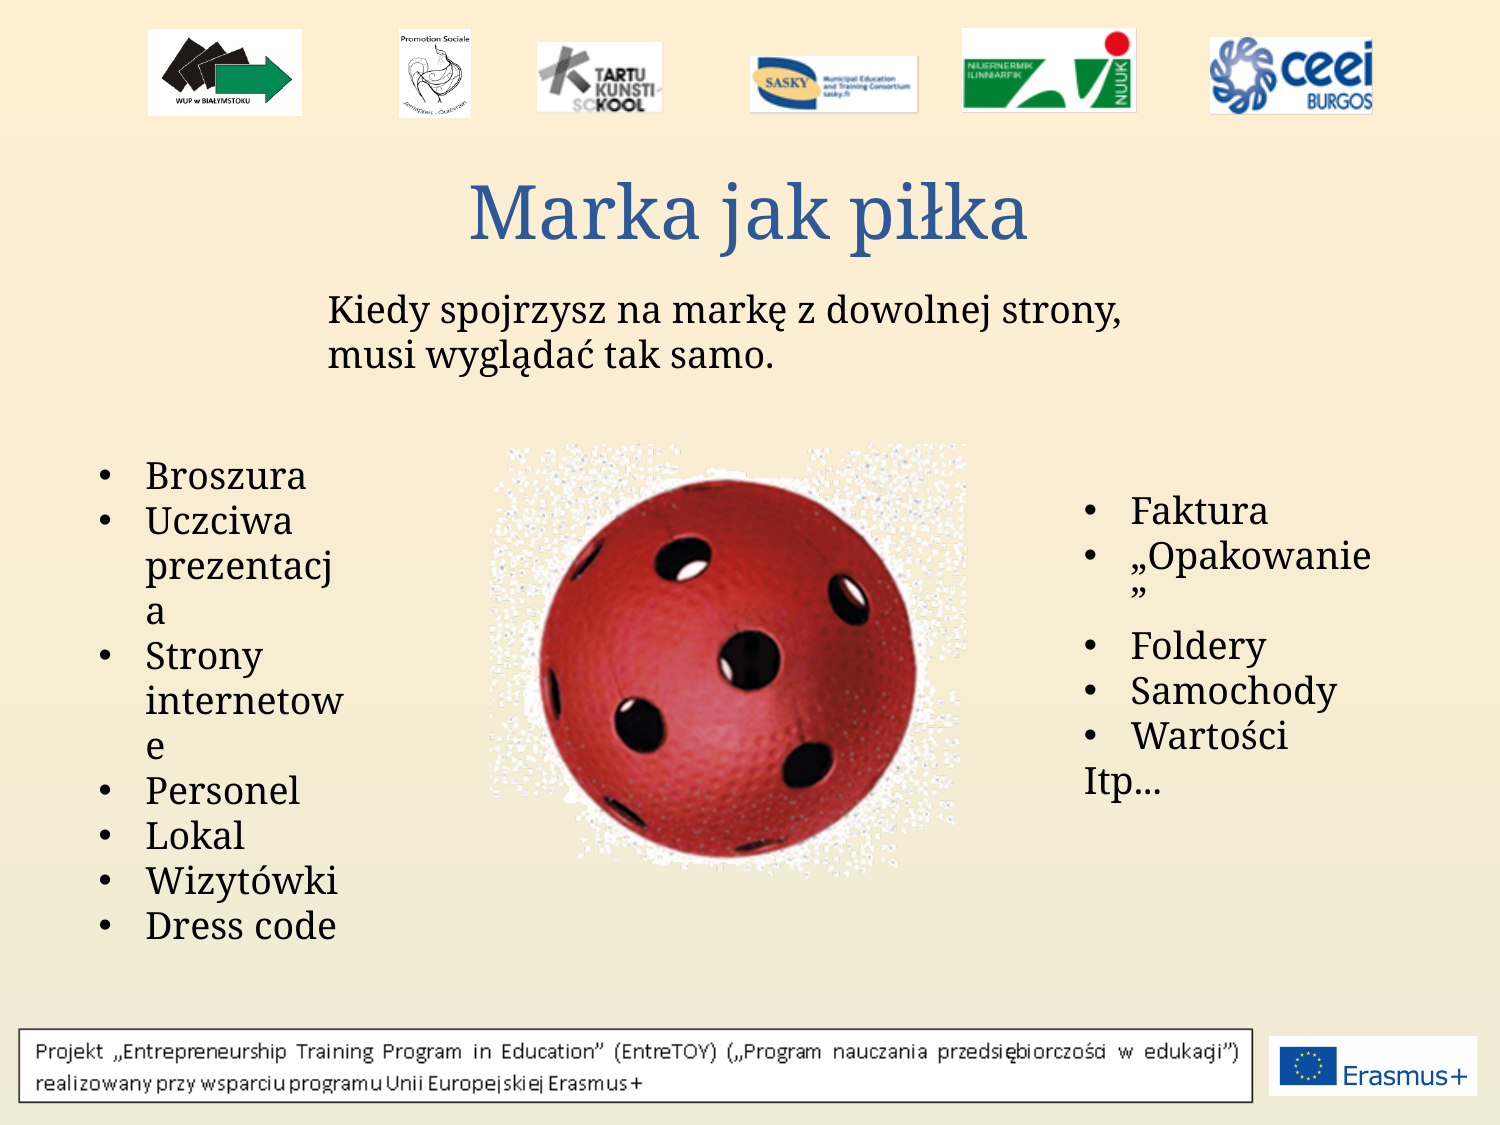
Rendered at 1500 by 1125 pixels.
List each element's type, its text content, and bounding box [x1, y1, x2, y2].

picture [489, 444, 966, 882]
picture [17, 1027, 1255, 1105]
text_box Kiedy spojrzysz na markę z dowolnej strony, musi wyglądać tak samo. [312, 278, 1270, 384]
text_box Faktura „Opakowanie” Foldery Samochody Wartości Itp... [1068, 479, 1400, 810]
title Marka jak piłka [75, 0, 1425, 263]
text_box Broszura Uczciwa prezentacja Strony internetowe Personel Lokal Wizytówki Dress code [83, 444, 368, 955]
